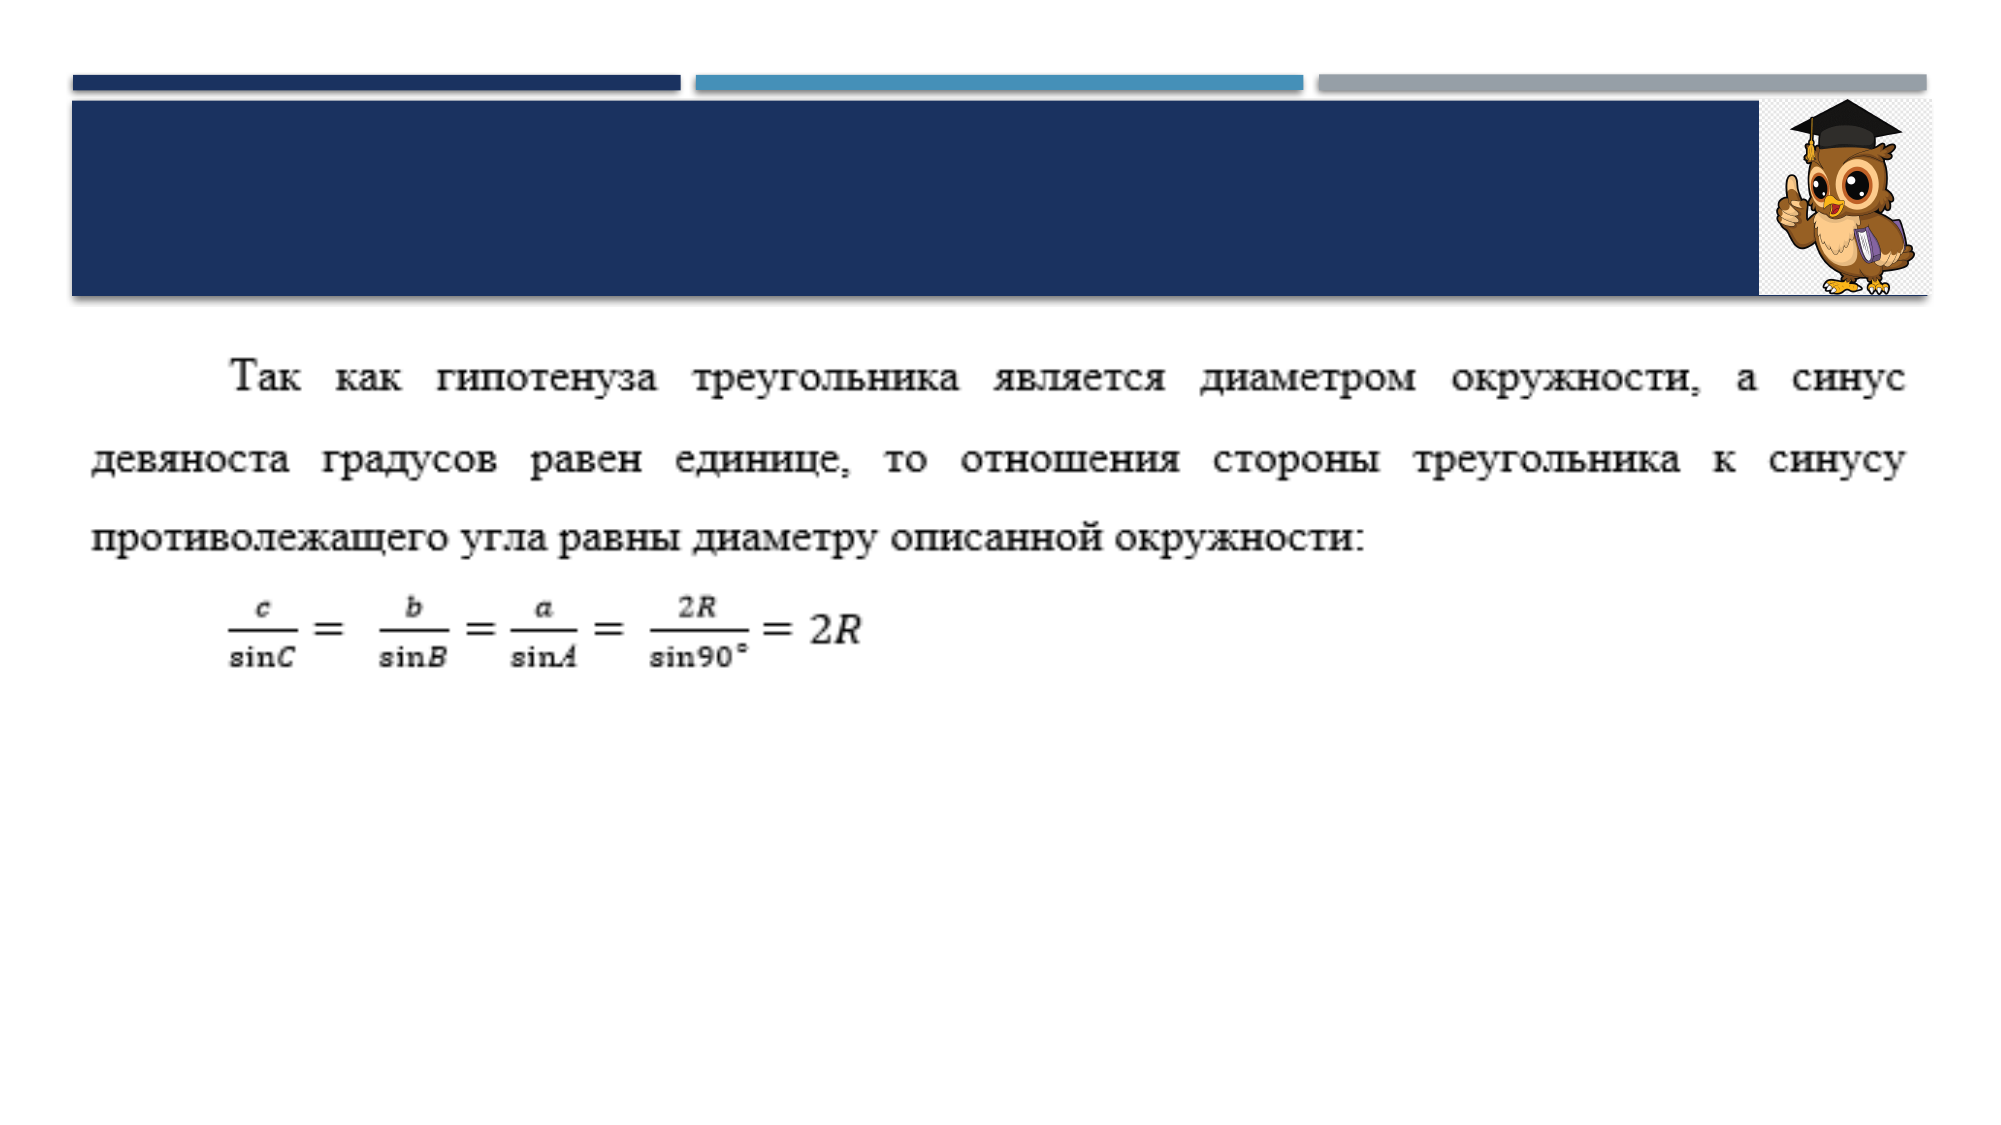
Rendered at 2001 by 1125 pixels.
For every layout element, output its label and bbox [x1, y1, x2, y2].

list [74, 332, 1946, 692]
picture [1759, 99, 1932, 295]
